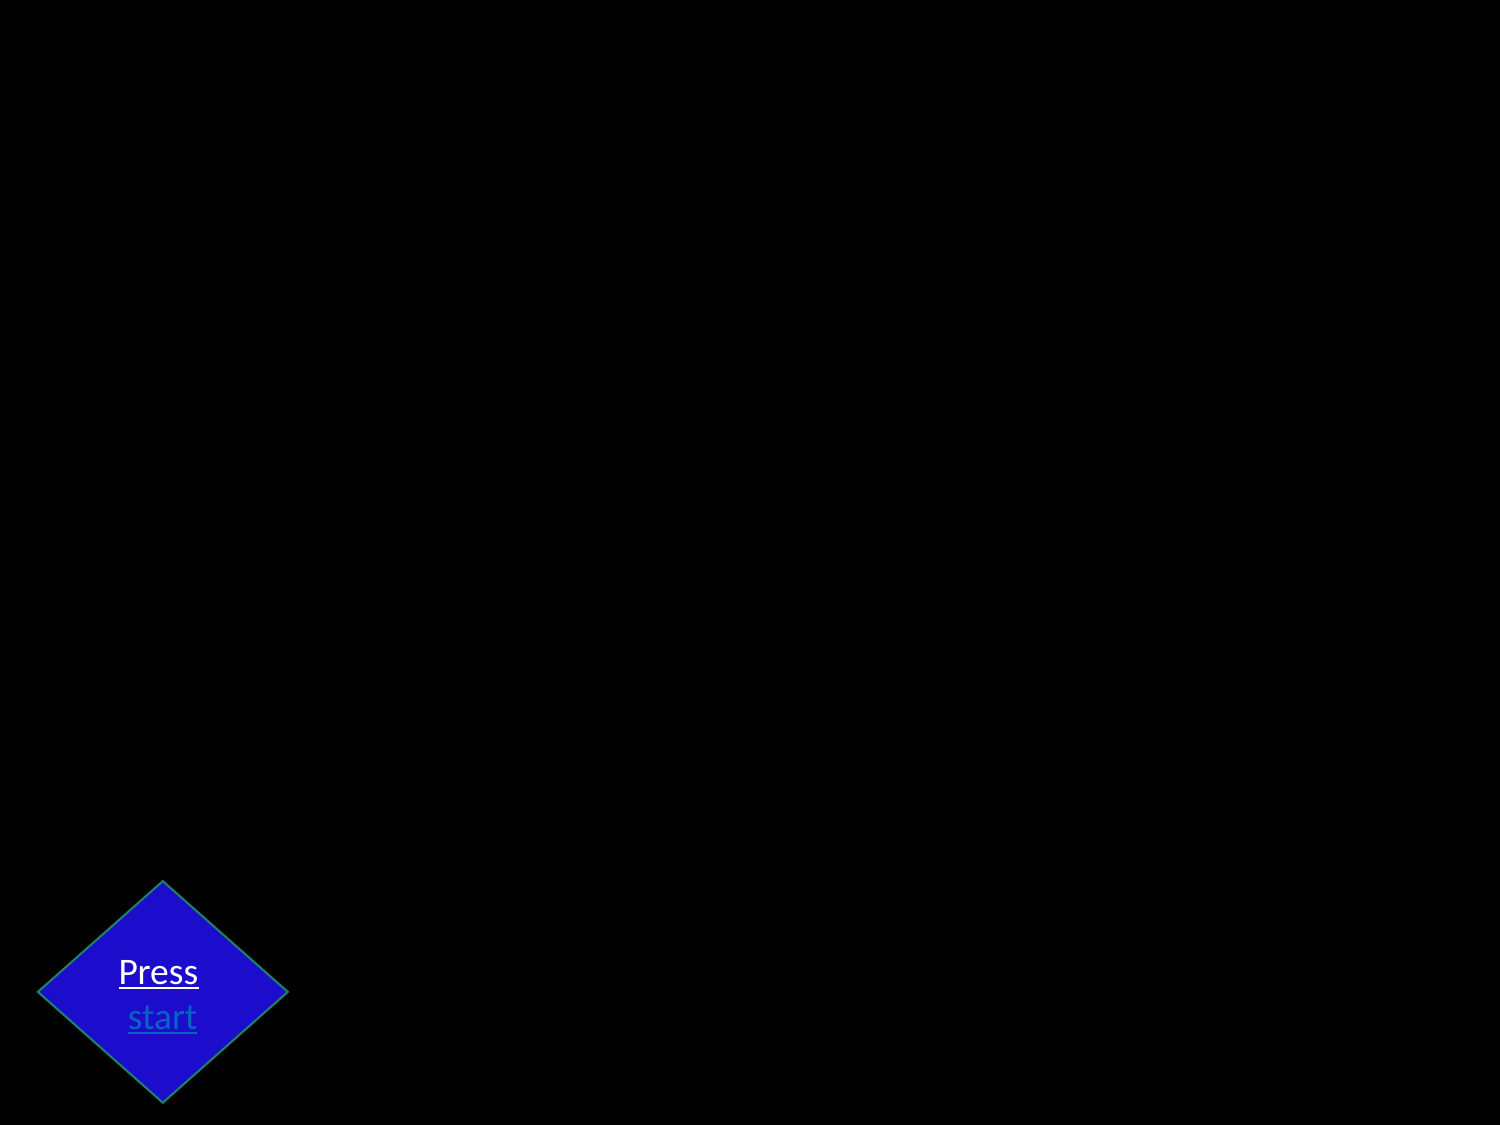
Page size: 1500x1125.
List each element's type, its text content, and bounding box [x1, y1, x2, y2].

text_box Press start [36, 879, 290, 1105]
